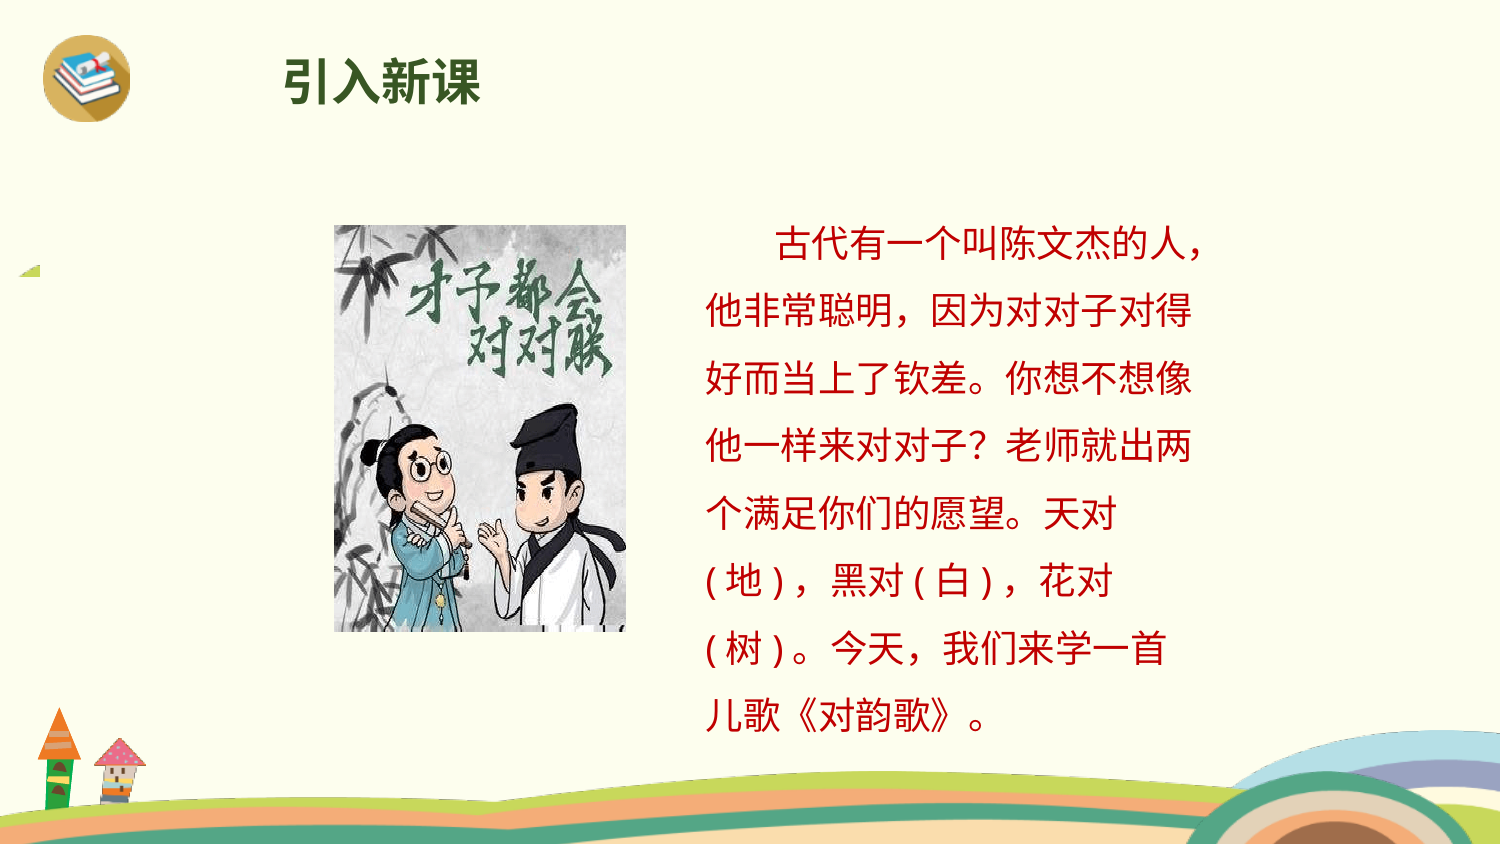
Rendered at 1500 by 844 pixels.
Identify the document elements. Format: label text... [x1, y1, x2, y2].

text_box 引入新课 [266, 42, 497, 118]
text_box 古代有一个叫陈文杰的人，他非常聪明，因为对对子对得好而当上了钦差。你想不想像他一样来对对子？老师就出两个满足你们的愿望。天对(地)，黑对(白)，花对(树)。今天，我们来学一首儿歌《对韵歌》。 [694, 191, 1214, 743]
picture [0, 0, 1500, 844]
